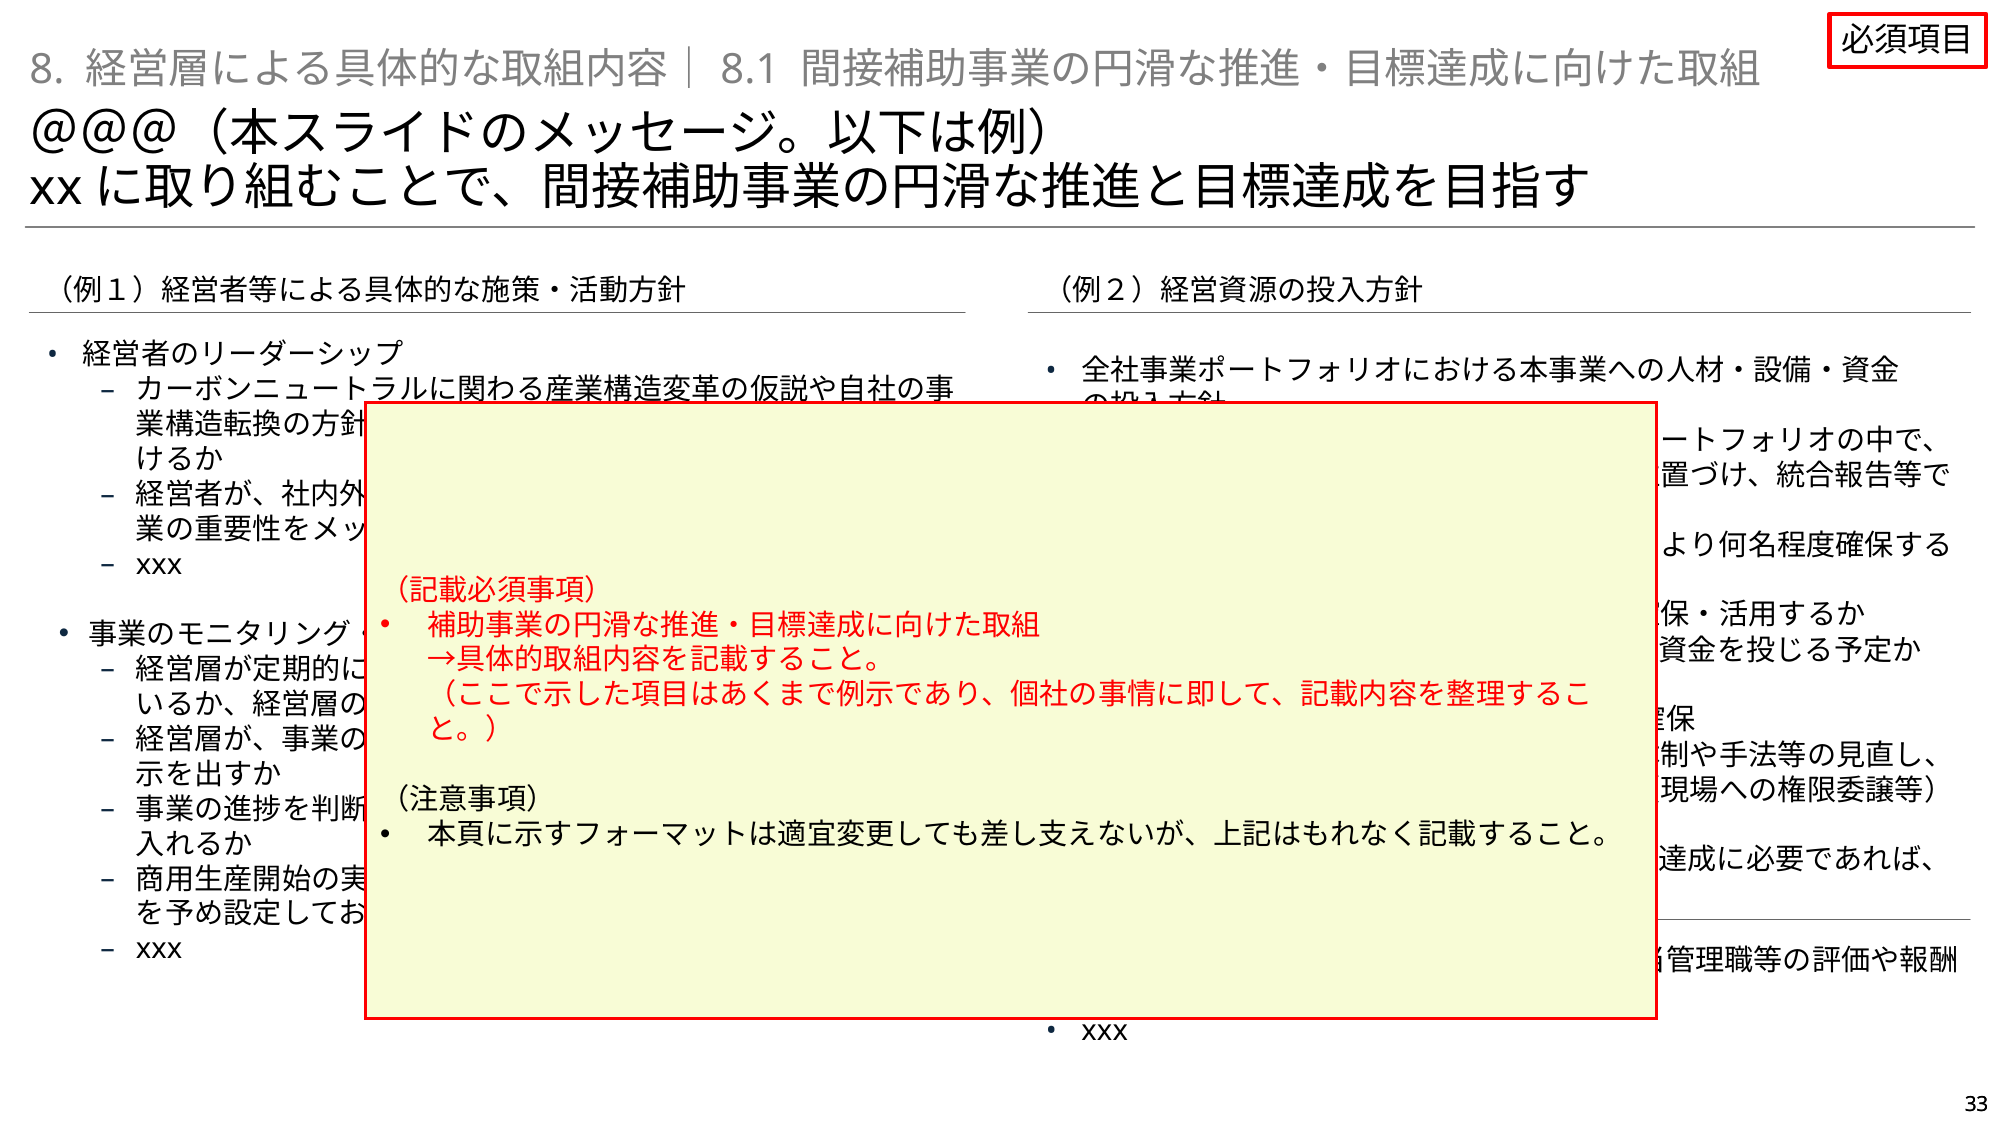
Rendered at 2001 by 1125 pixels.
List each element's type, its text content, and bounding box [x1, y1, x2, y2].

text_box 8. 経営層による具体的な取組内容｜8.1 間接補助事業の円滑な推進・目標達成に向けた取組 [29, 47, 1802, 94]
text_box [1027, 264, 1971, 314]
text_box 必須項目 [1829, 13, 1986, 68]
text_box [1027, 871, 1971, 921]
text_box 全社事業ポートフォリオにおける本事業への人材・設備・資金 の投入方針 中長期的な企業価値向上に向けた事業ポートフォリオの中で、本事業への経営資源配分をどのように位置づけ、統合報告等で示しているか どのような人材を採用または配置転換により何名程度確保するか 既存・新規の設備・土地をどのように確保・活用するか 国費負担以外で、何に対してどの程度の資金を投じる予定か xxx 機動的な経営資源投入、実施体制の柔軟性確保 事業の進捗や環境変化を踏まえ、事業体制や手法等の見直し、追加的な資源投入等を行う準備・体制（現場への権限委譲等）があるか 社内や部門内の経営資源に拘らず、目標達成に必要であれば、躊躇なく外部リソースを活用する用意があるか xxx [1027, 351, 1970, 662]
text_box ＠＠＠（本スライドのメッセージ。以下は例） xxに取り組むことで、間接補助事業の円滑な推進と目標達成を目指す [29, 107, 1875, 216]
text_box 事業の進捗状況が、経営者や担当役員・担当管理職等の評価や報酬の一部に反映されるか xxx [1028, 941, 1970, 1077]
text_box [28, 264, 966, 314]
text_box （記載必須事項） 補助事業の円滑な推進・目標達成に向けた取組 →具体的取組内容を記載すること。 （ここで示した項目はあくまで例示であり、個社の事情に即して、記載内容を整理すること。） （注意事項） 本頁に示すフォーマットは適宜変更しても差し支えないが、上記はもれなく記載すること。 [364, 401, 1658, 1020]
text_box 経営者のリーダーシップ カーボンニュートラルに関わる産業構造変革の仮説や自社の事業構造転換の方針を社内外に示し、その中に当該事業を位置づけるか 経営者が、社内外の幅広いステークホルダーに対して、当該事業の重要性をメッセージとして発信するか xxx 事業のモニタリング・管理 経営層が定期的に事業進捗を把握するための仕組みを構築しているか、経営層の時間の内どの程度を当該業務に充当するか 経営層が、事業の進め方・内容に対して適切なタイミングで指示を出すか 事業の進捗を判断するにあたり、社内外から幅広い意見を取り入れるか 商用生産開始の実施を判断するために、どのようなKPI・条件を予め設定しておくか xxx [29, 335, 965, 1012]
